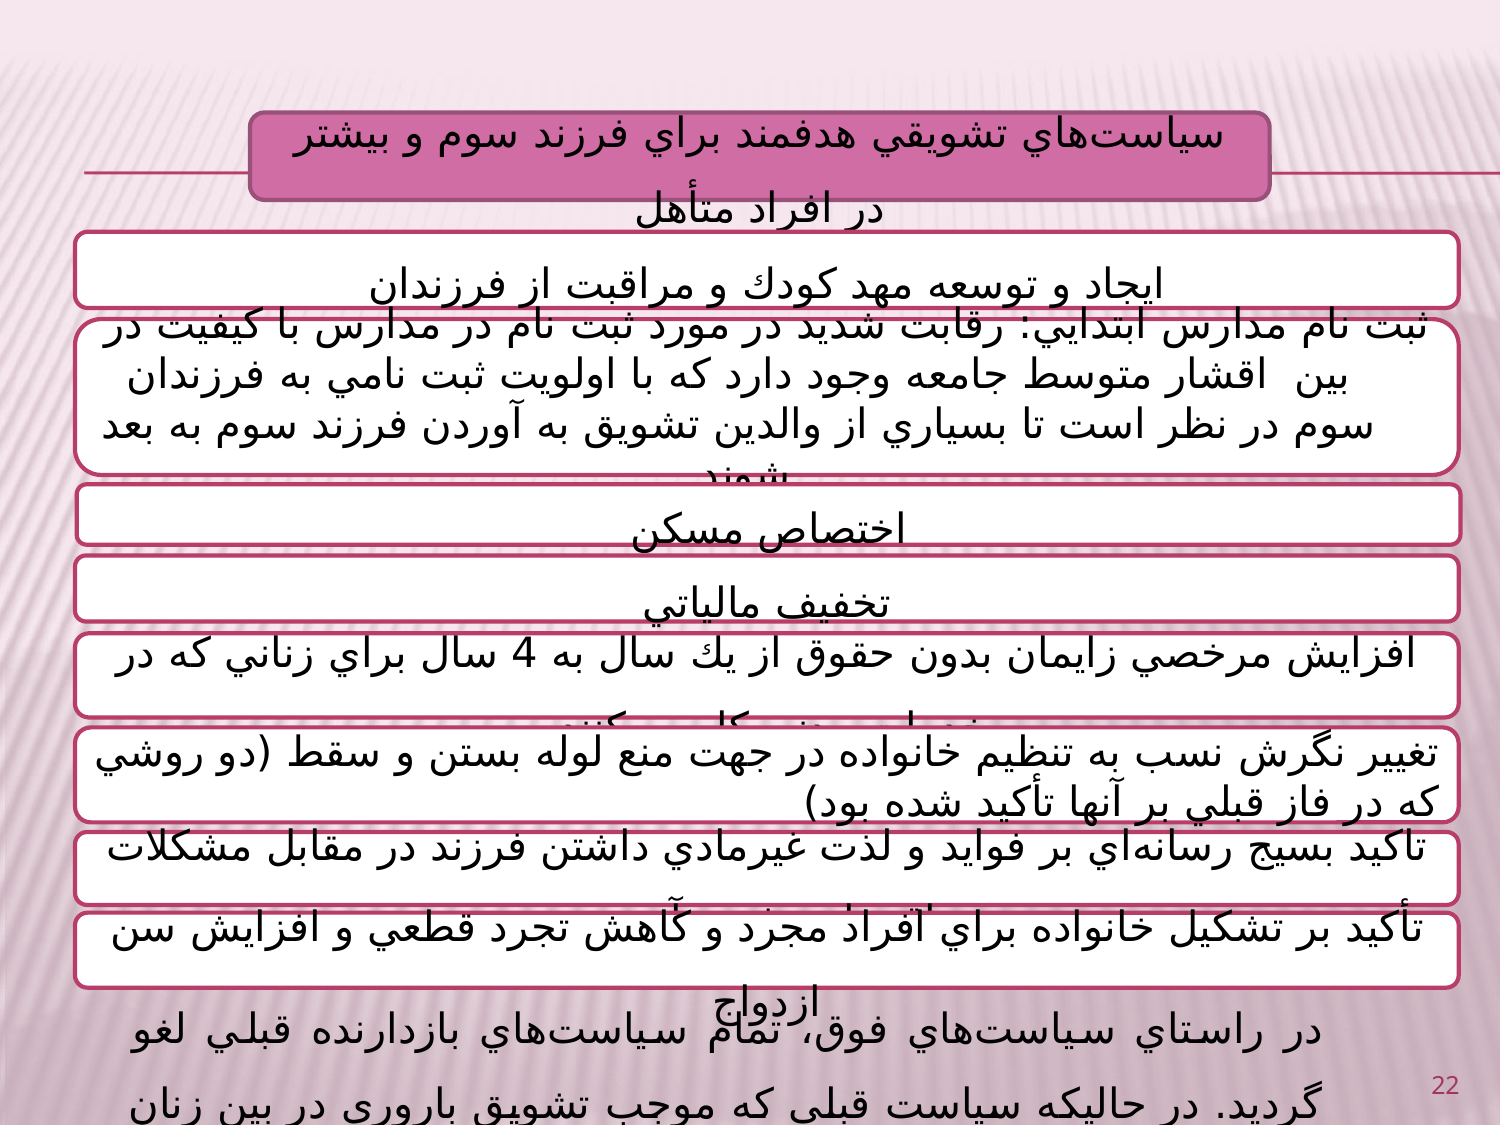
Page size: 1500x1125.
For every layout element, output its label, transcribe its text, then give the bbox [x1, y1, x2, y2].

text_box افزايش مرخصي زايمان بدون حقوق از يك سال به 4 سال براي زناني كه در خدمات مدني كار مي‌كنند. [72, 631, 1461, 720]
text_box در راستاي سياست‌هاي فوق، تمام سياست‌هاي بازدارنده قبلي لغو گرديد. در حاليكه سياست قبلي كه موجب تشويق باروري در بين زنان تحصيلكرده مي‌شد تقويت گرديد. [112, 969, 1338, 1125]
text_box تغيير نگرش نسب به تنظيم خانواده در جهت منع لوله بستن و سقط (دو روشي كه در فاز قبلي بر آنها تأكيد شده بود) [72, 725, 1461, 825]
text_box تاكيد بسيج رسانه‌اي بر فوايد و لذت غيرمادي داشتن فرزند در مقابل مشكلات اقتصادي فرزند‌آوري [72, 829, 1461, 908]
text_box تخفيف مالياتي [72, 553, 1461, 624]
text_box ثبت نام مدارس ابتدايي: رقابت شديد در مورد ثبت نام در مدارس با كيفيت در بين اقشار متوسط جامعه وجود دارد كه با اولويت ثبت نامي به فرزندان سوم در نظر است تا بسياري از والدين تشويق به آوردن فرزند سوم به بعد شوند. [72, 316, 1461, 478]
text_box اختصاص مسكن [74, 482, 1463, 547]
text_box ايجاد و توسعه مهد كودك‌ و مراقبت از فرزندان [72, 229, 1461, 311]
text_box تأكيد بر تشكيل خانواده براي افراد مجرد و كاهش تجرد قطعي و افزايش سن ازدواج [72, 910, 1461, 990]
slide_number 22 [1350, 1061, 1475, 1103]
text_box سياست‌هاي تشويقي هدفمند براي فرزند سوم و بيشتر در افراد متأهل [247, 110, 1272, 203]
